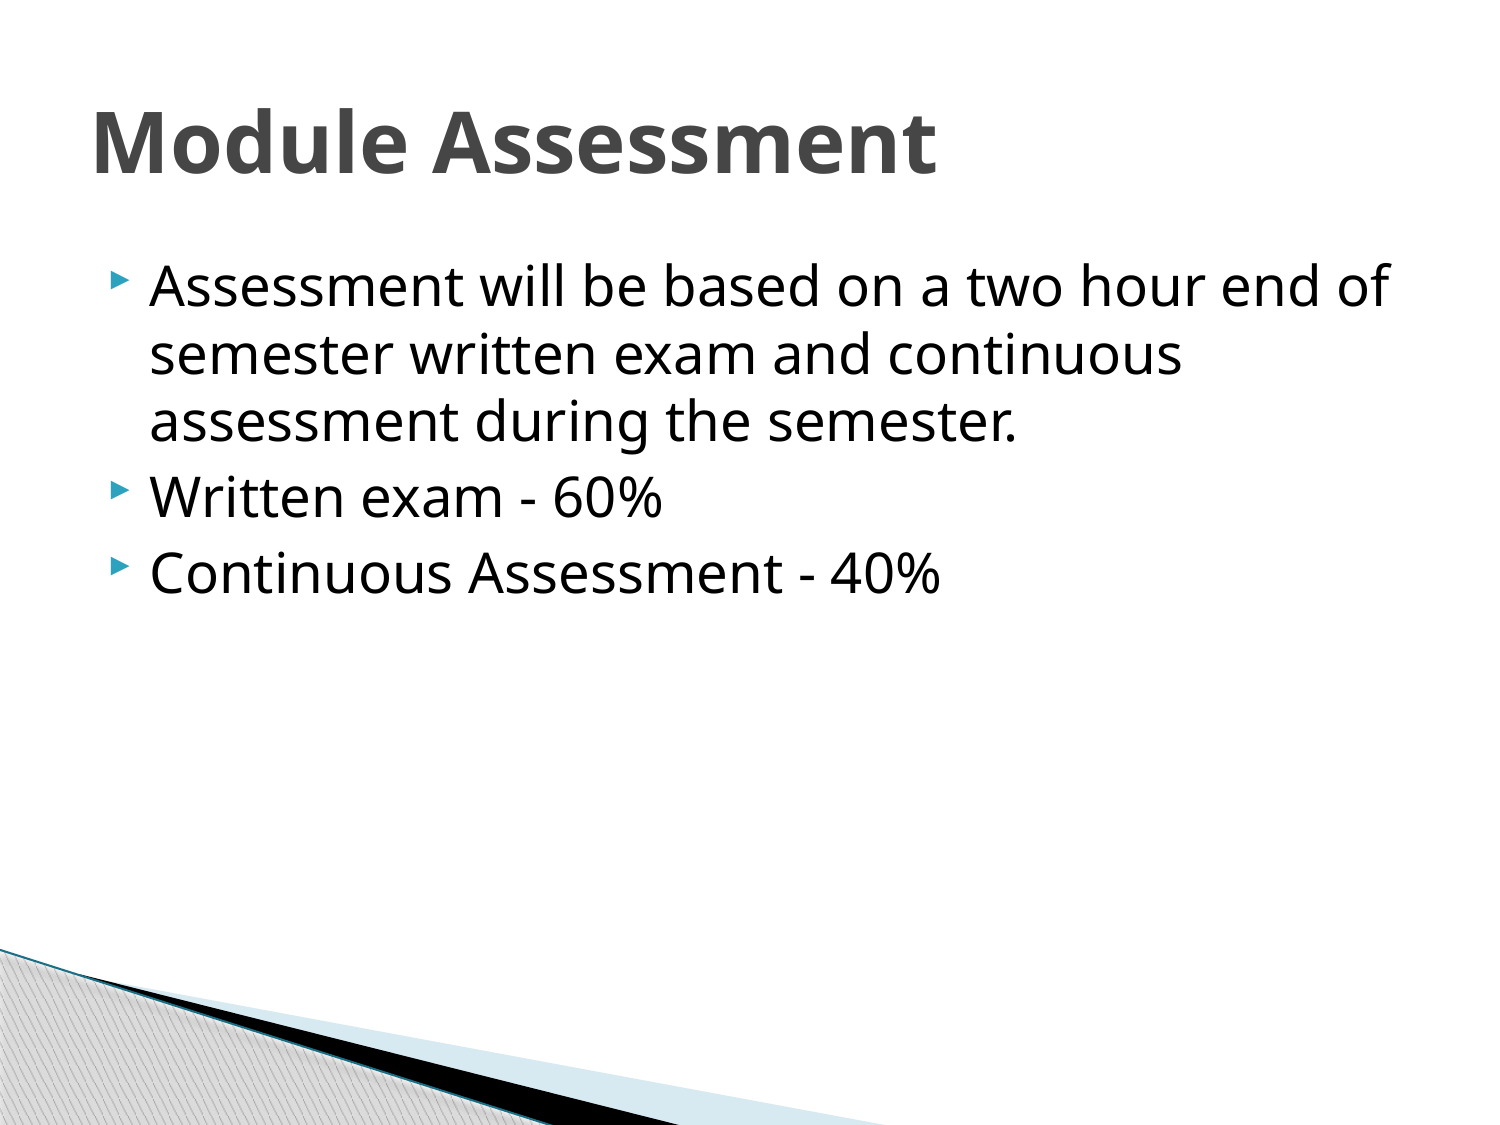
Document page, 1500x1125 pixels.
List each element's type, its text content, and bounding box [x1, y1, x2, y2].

title Module Assessment [75, 45, 1425, 233]
list Assessment will be based on a two hour end of semester written exam and continuous assessment during the semester. Written exam - 60% Continuous Assessment - 40% [75, 243, 1425, 986]
